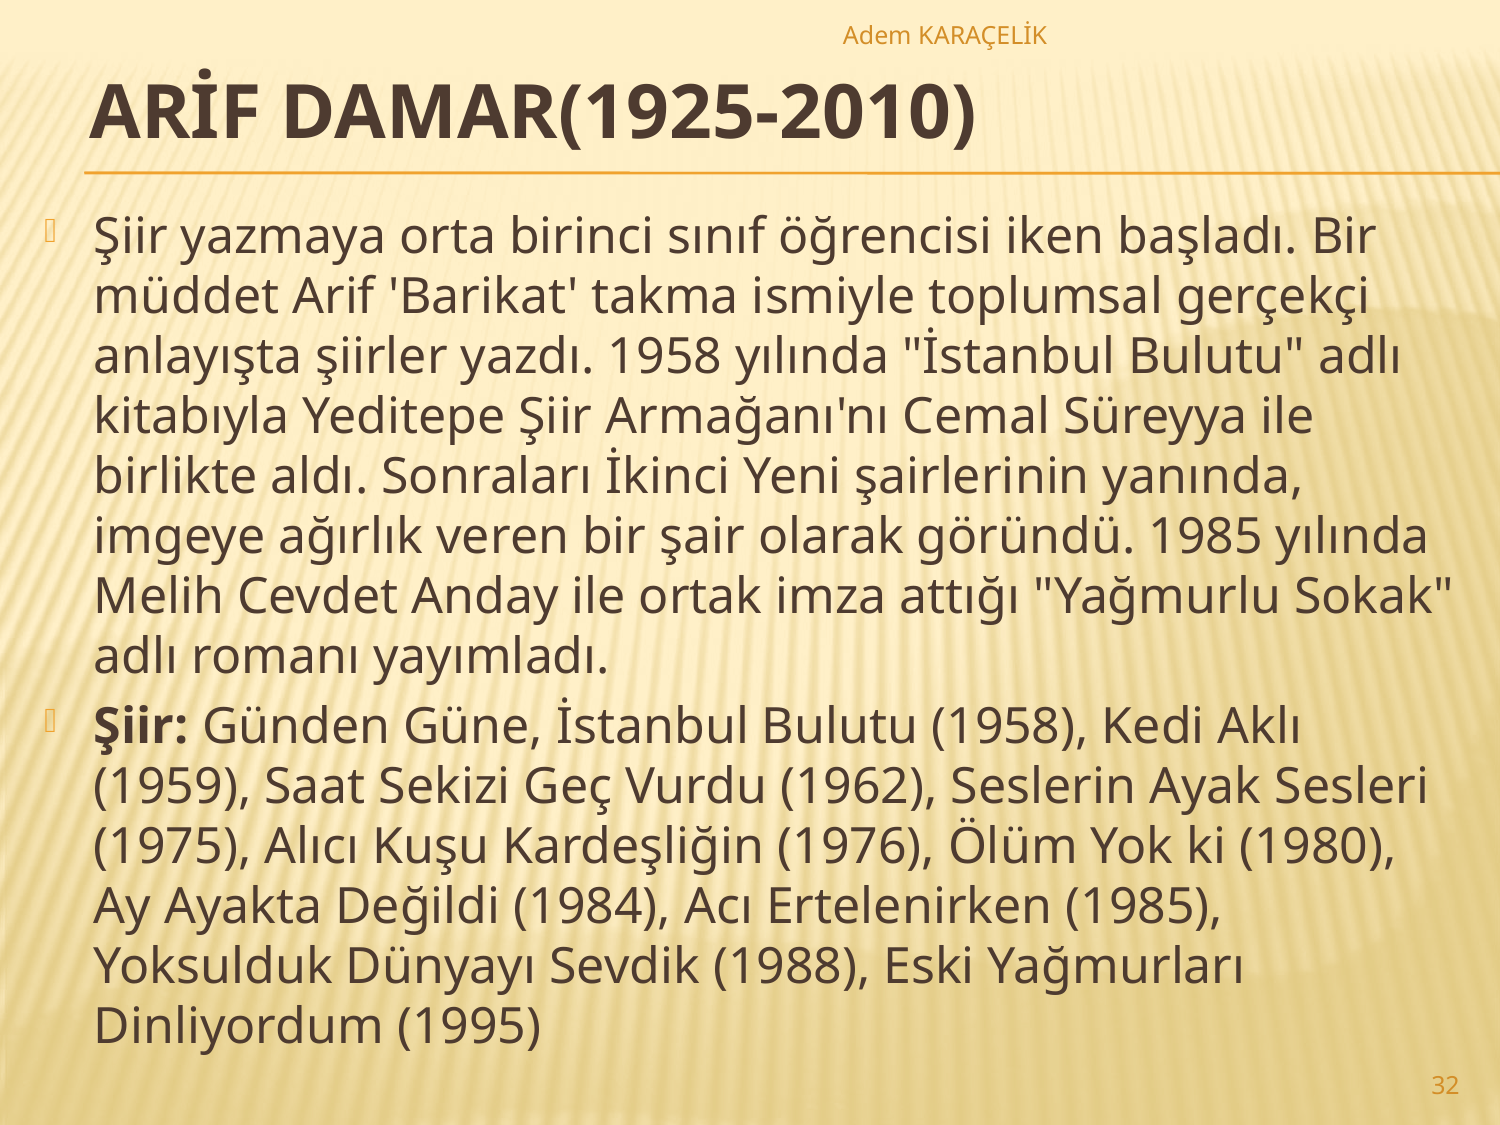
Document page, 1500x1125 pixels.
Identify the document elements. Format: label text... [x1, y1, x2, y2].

title ARİF DAMAR(1925-2010) [75, 45, 1425, 173]
footer Adem KARAÇELİK [587, 12, 1063, 60]
slide_number 32 [1350, 1061, 1475, 1103]
list Şiir yazmaya orta birinci sınıf öğrencisi iken başladı. Bir müddet Arif 'Barikat' takma ismiyle toplumsal gerçekçi anlayışta şiirler yazdı. 1958 yılında "İstanbul Bulutu" adlı kitabıyla Yeditepe Şiir Armağanı'nı Cemal Süreyya ile birlikte aldı. Sonraları İkinci Yeni şairlerinin yanında, imgeye ağırlık veren bir şair olarak göründü. 1985 yılında Melih Cevdet Anday ile ortak imza attığı "Yağmurlu Sokak" adlı romanı yayımladı. Şiir: Günden Güne, İstanbul Bulutu (1958), Kedi Aklı (1959), Saat Sekizi Geç Vurdu (1962), Seslerin Ayak Sesleri (1975), Alıcı Kuşu Kardeşliğin (1976), Ölüm Yok ki (1980), Ay Ayakta Değildi (1984), Acı Ertelenirken (1985), Yoksulduk Dünyayı Sevdik (1988), Eski Yağmurları Dinliyordum (1995) [29, 196, 1471, 1083]
